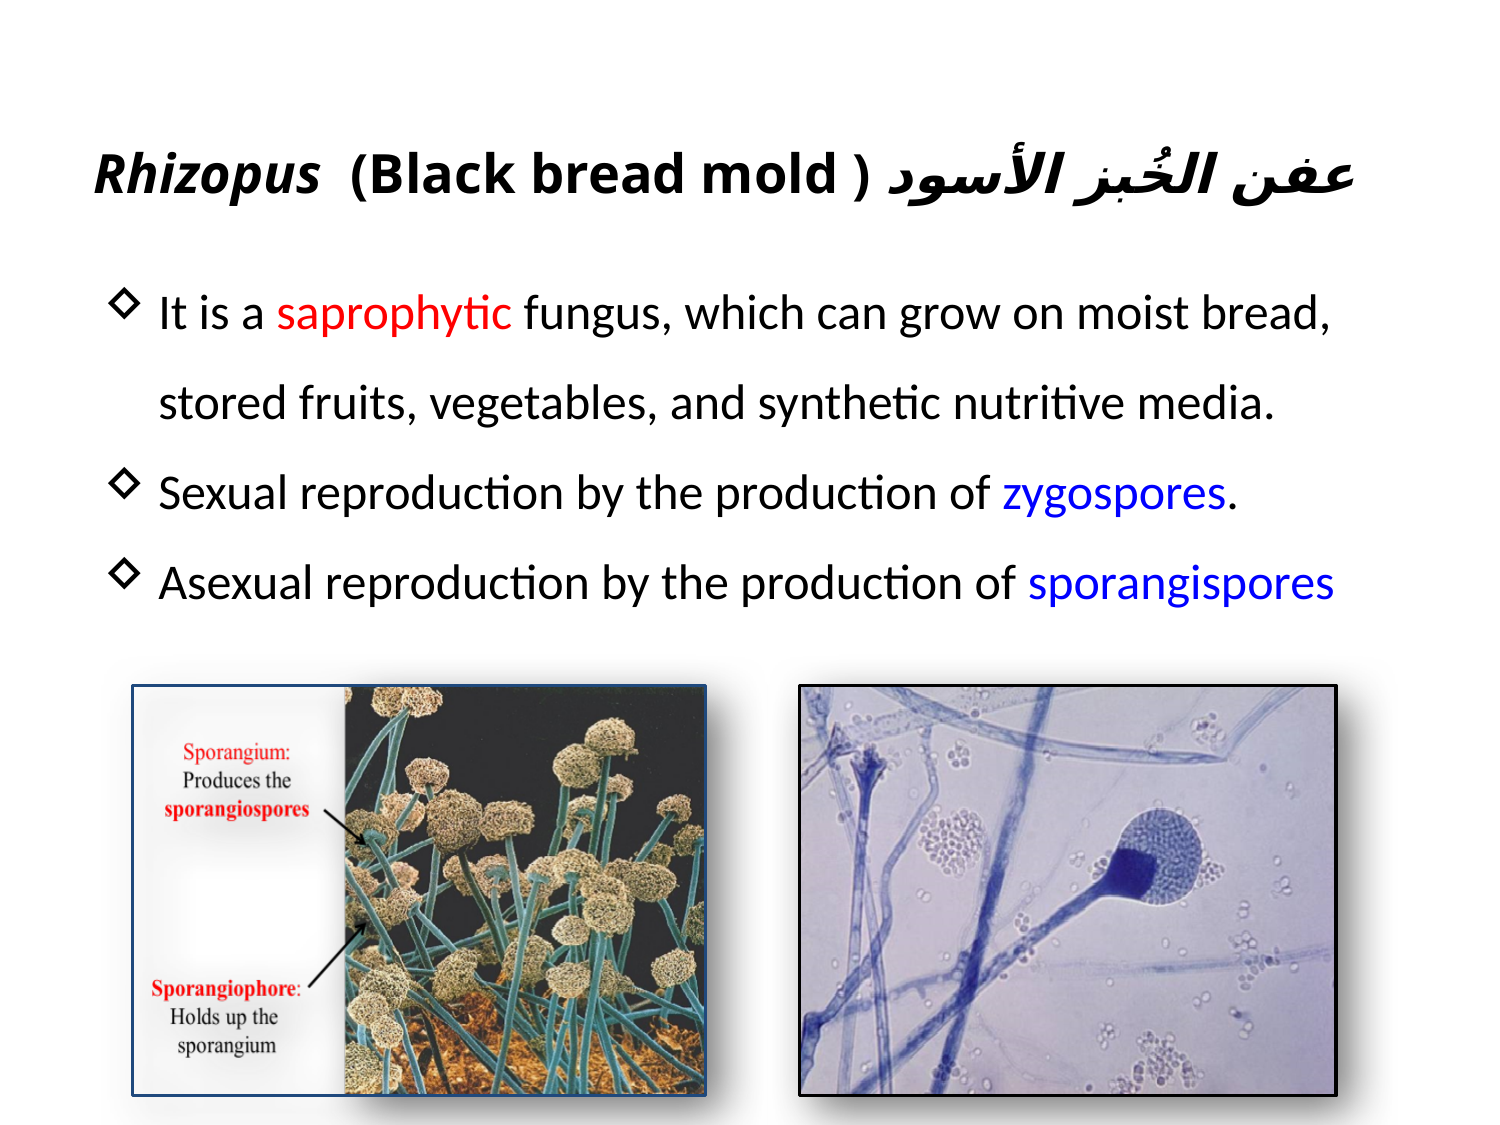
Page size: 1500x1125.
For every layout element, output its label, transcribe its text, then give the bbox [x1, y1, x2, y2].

text_box It is a saprophytic fungus, which can grow on moist bread, stored fruits, vegetables, and synthetic nutritive media. Sexual reproduction by the production of zygospores. Asexual reproduction by the production of sporangispores [87, 242, 1365, 618]
text_box Rhizopus (Black bread mold ) عفن الخُبز الأسود [49, 93, 1400, 221]
picture [133, 686, 704, 1095]
picture [800, 686, 1335, 1095]
